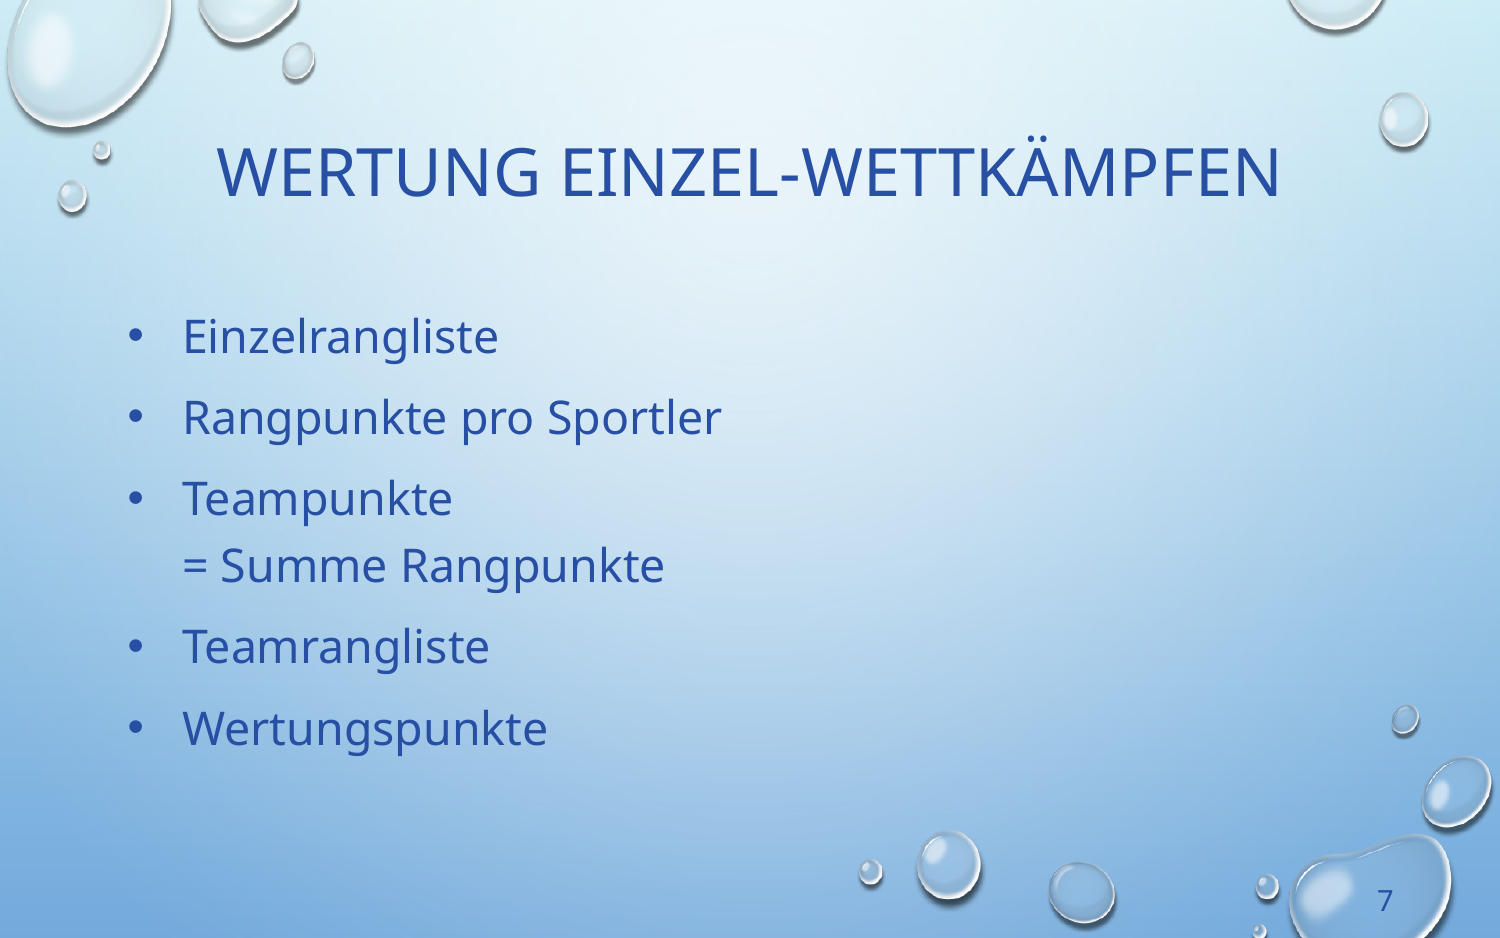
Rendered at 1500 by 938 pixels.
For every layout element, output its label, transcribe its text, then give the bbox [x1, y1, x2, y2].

title Wertung Einzel-Wettkämpfen [112, 84, 1388, 267]
list Einzelrangliste Rangpunkte pro Sportler Teampunkte = Summe Rangpunkte Teamrangliste Wertungspunkte [112, 287, 741, 830]
slide_number 7 [1325, 867, 1409, 938]
picture [0, 0, 1500, 938]
